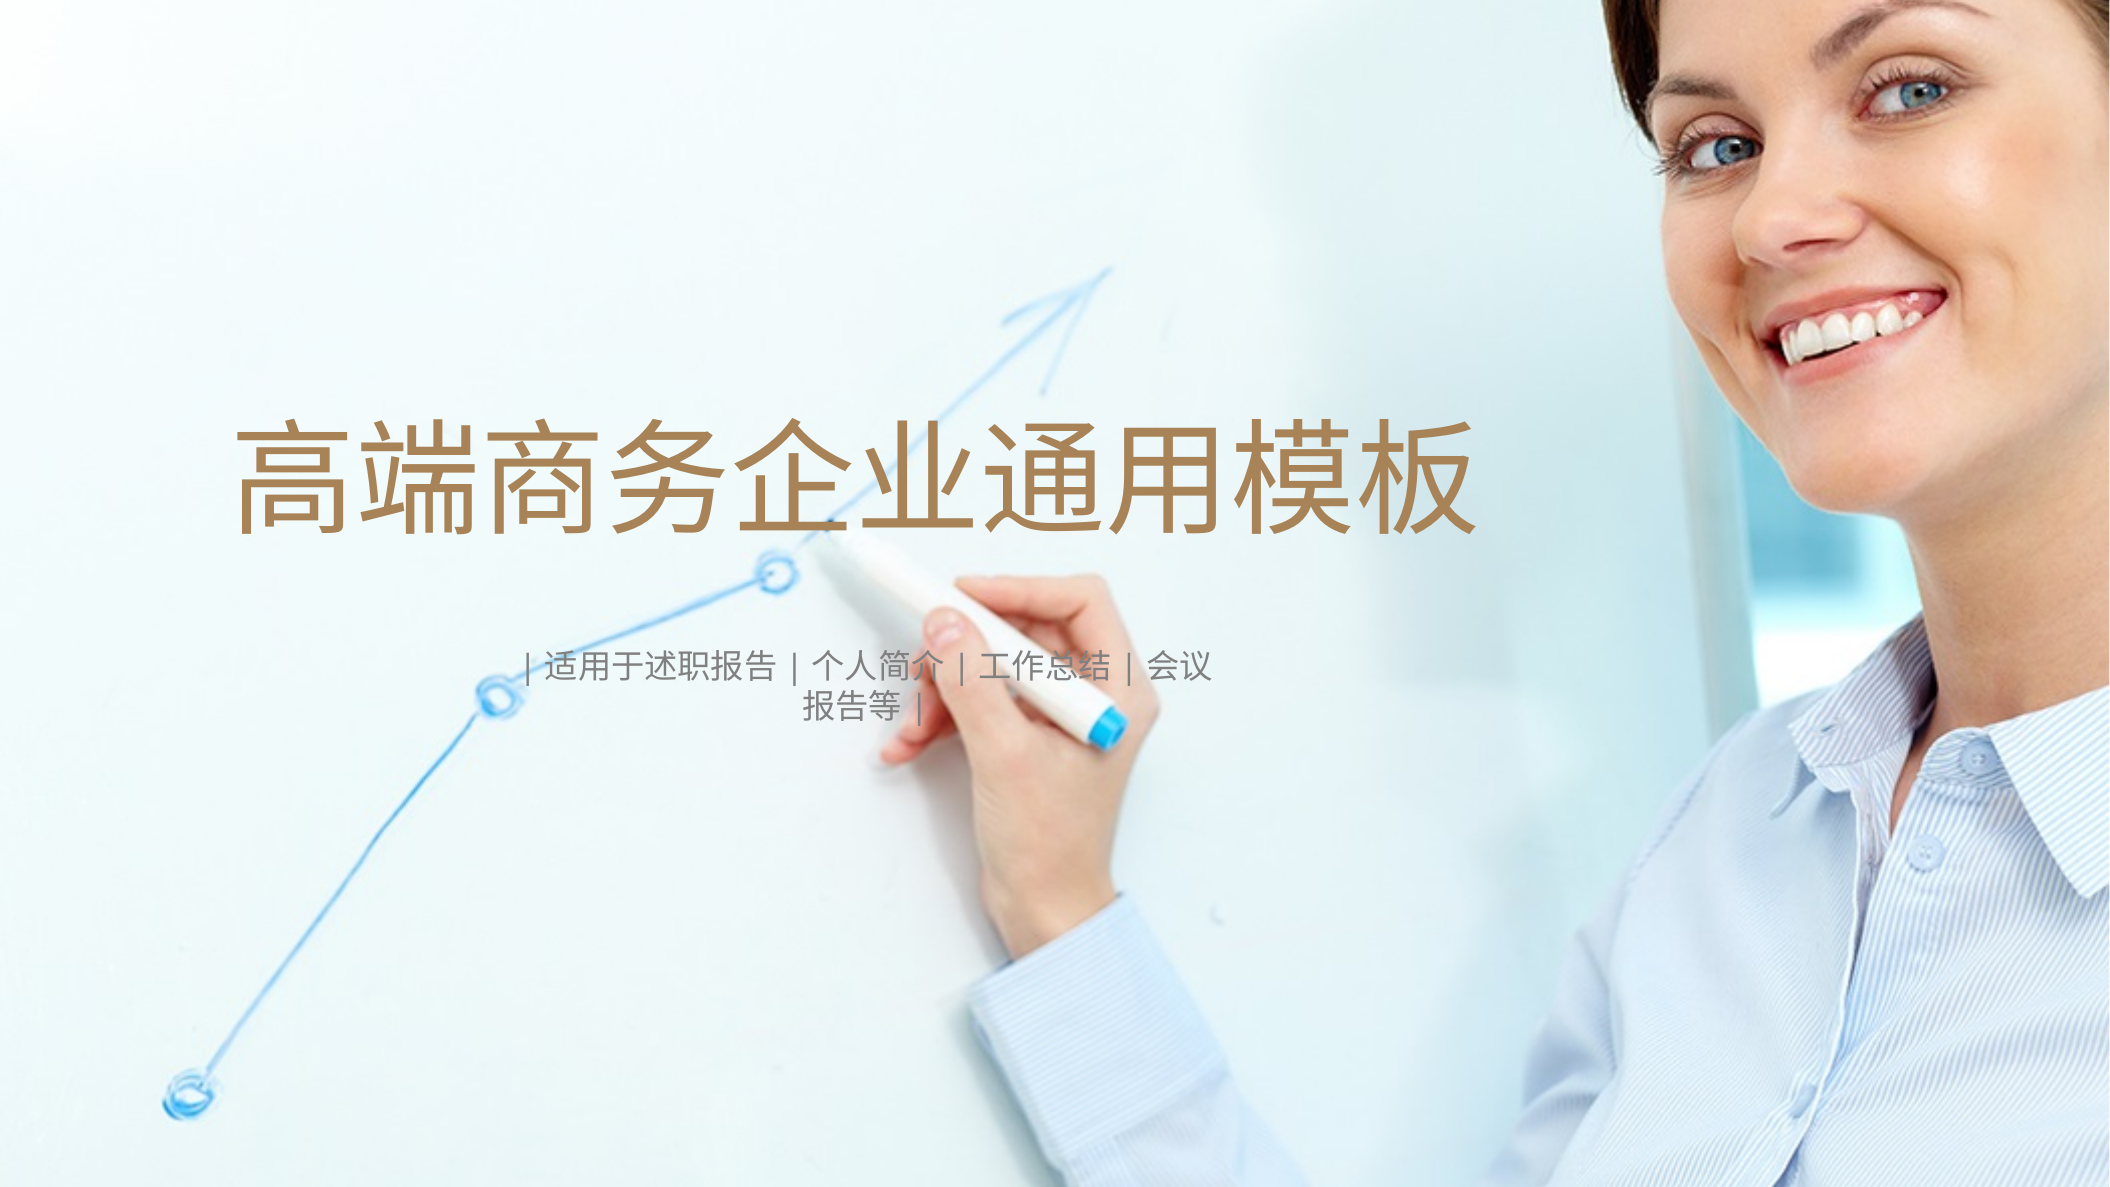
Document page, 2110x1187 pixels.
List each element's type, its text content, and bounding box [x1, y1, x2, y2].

text_box 高端商务企业通用模板 [216, 392, 1516, 558]
text_box |适用于述职报告|个人简介|工作总结|会议报告等| [490, 637, 1241, 733]
text_box [0, 0, 2110, 1187]
